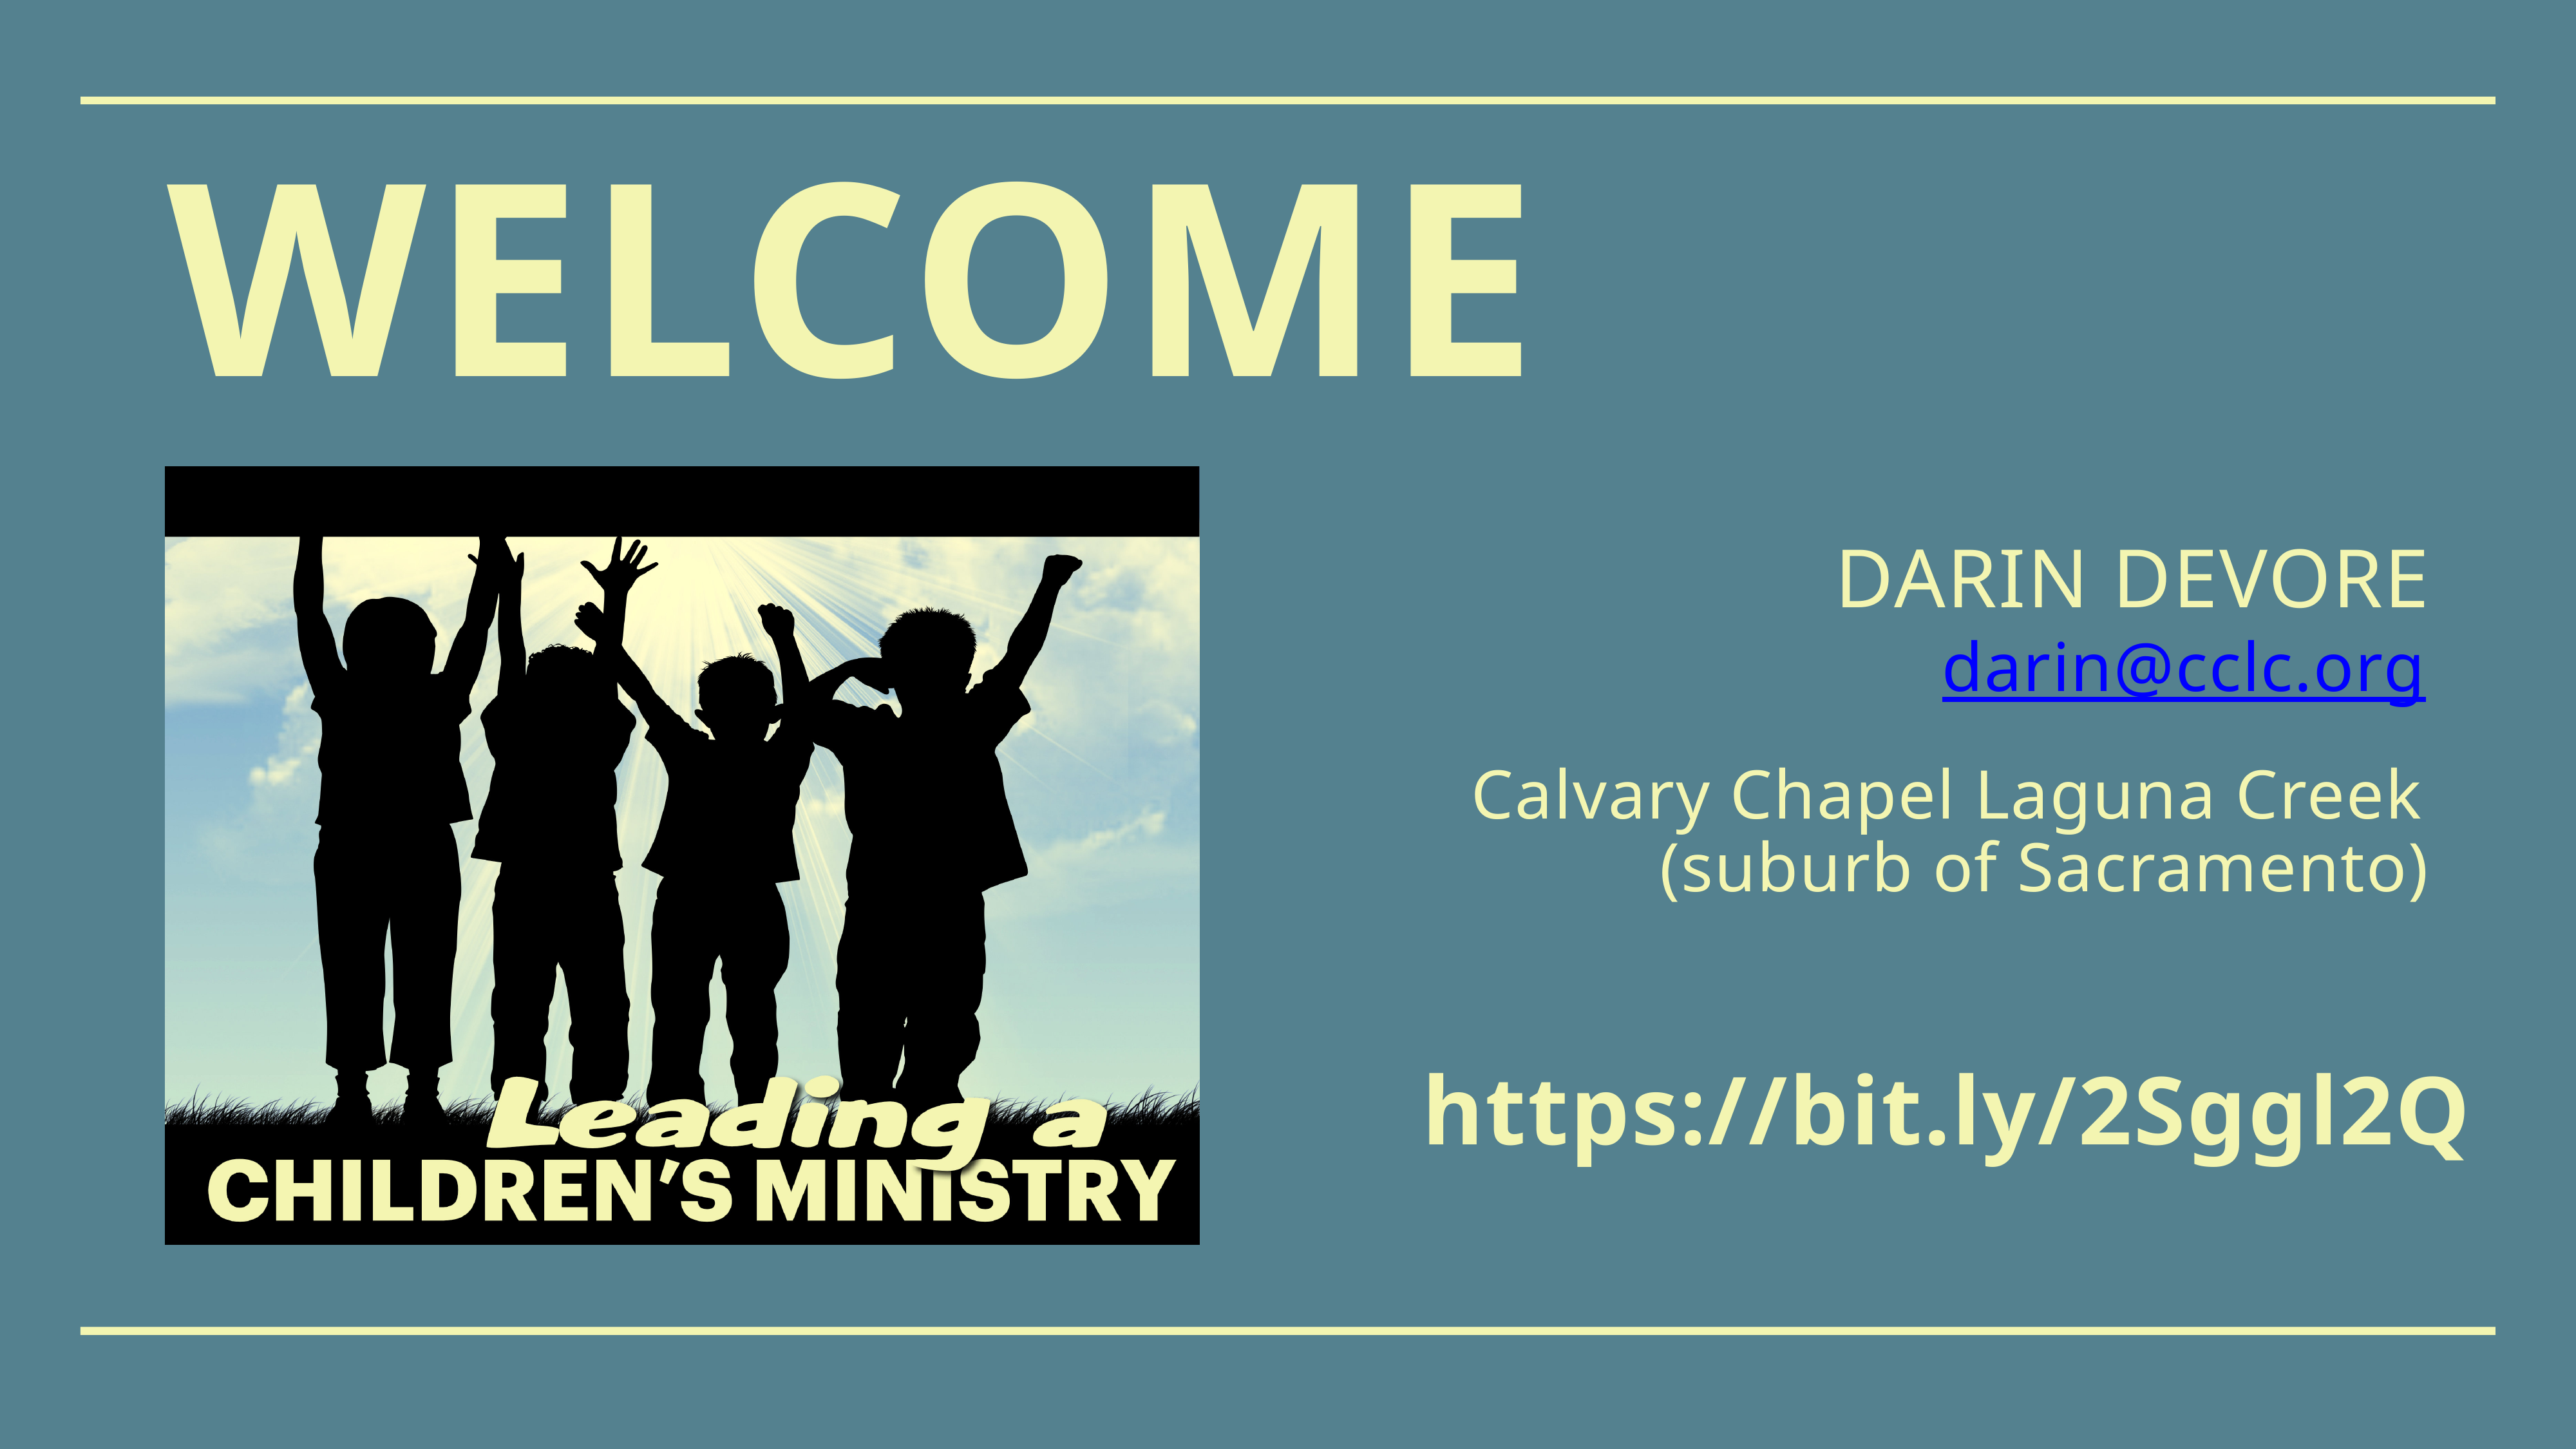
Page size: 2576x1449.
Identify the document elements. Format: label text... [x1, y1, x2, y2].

text_box DARIN DEVORE [1830, 522, 2436, 629]
text_box (suburb of Sacramento) [1654, 819, 2435, 911]
text_box Calvary Chapel Laguna Creek [1466, 746, 2429, 838]
text_box https://bit.ly/2Sggl2Q [1416, 1075, 2478, 1166]
text_box WELCOME [161, 102, 1544, 436]
picture [165, 466, 1200, 1245]
text_box darin@cclc.org [1937, 619, 2432, 722]
